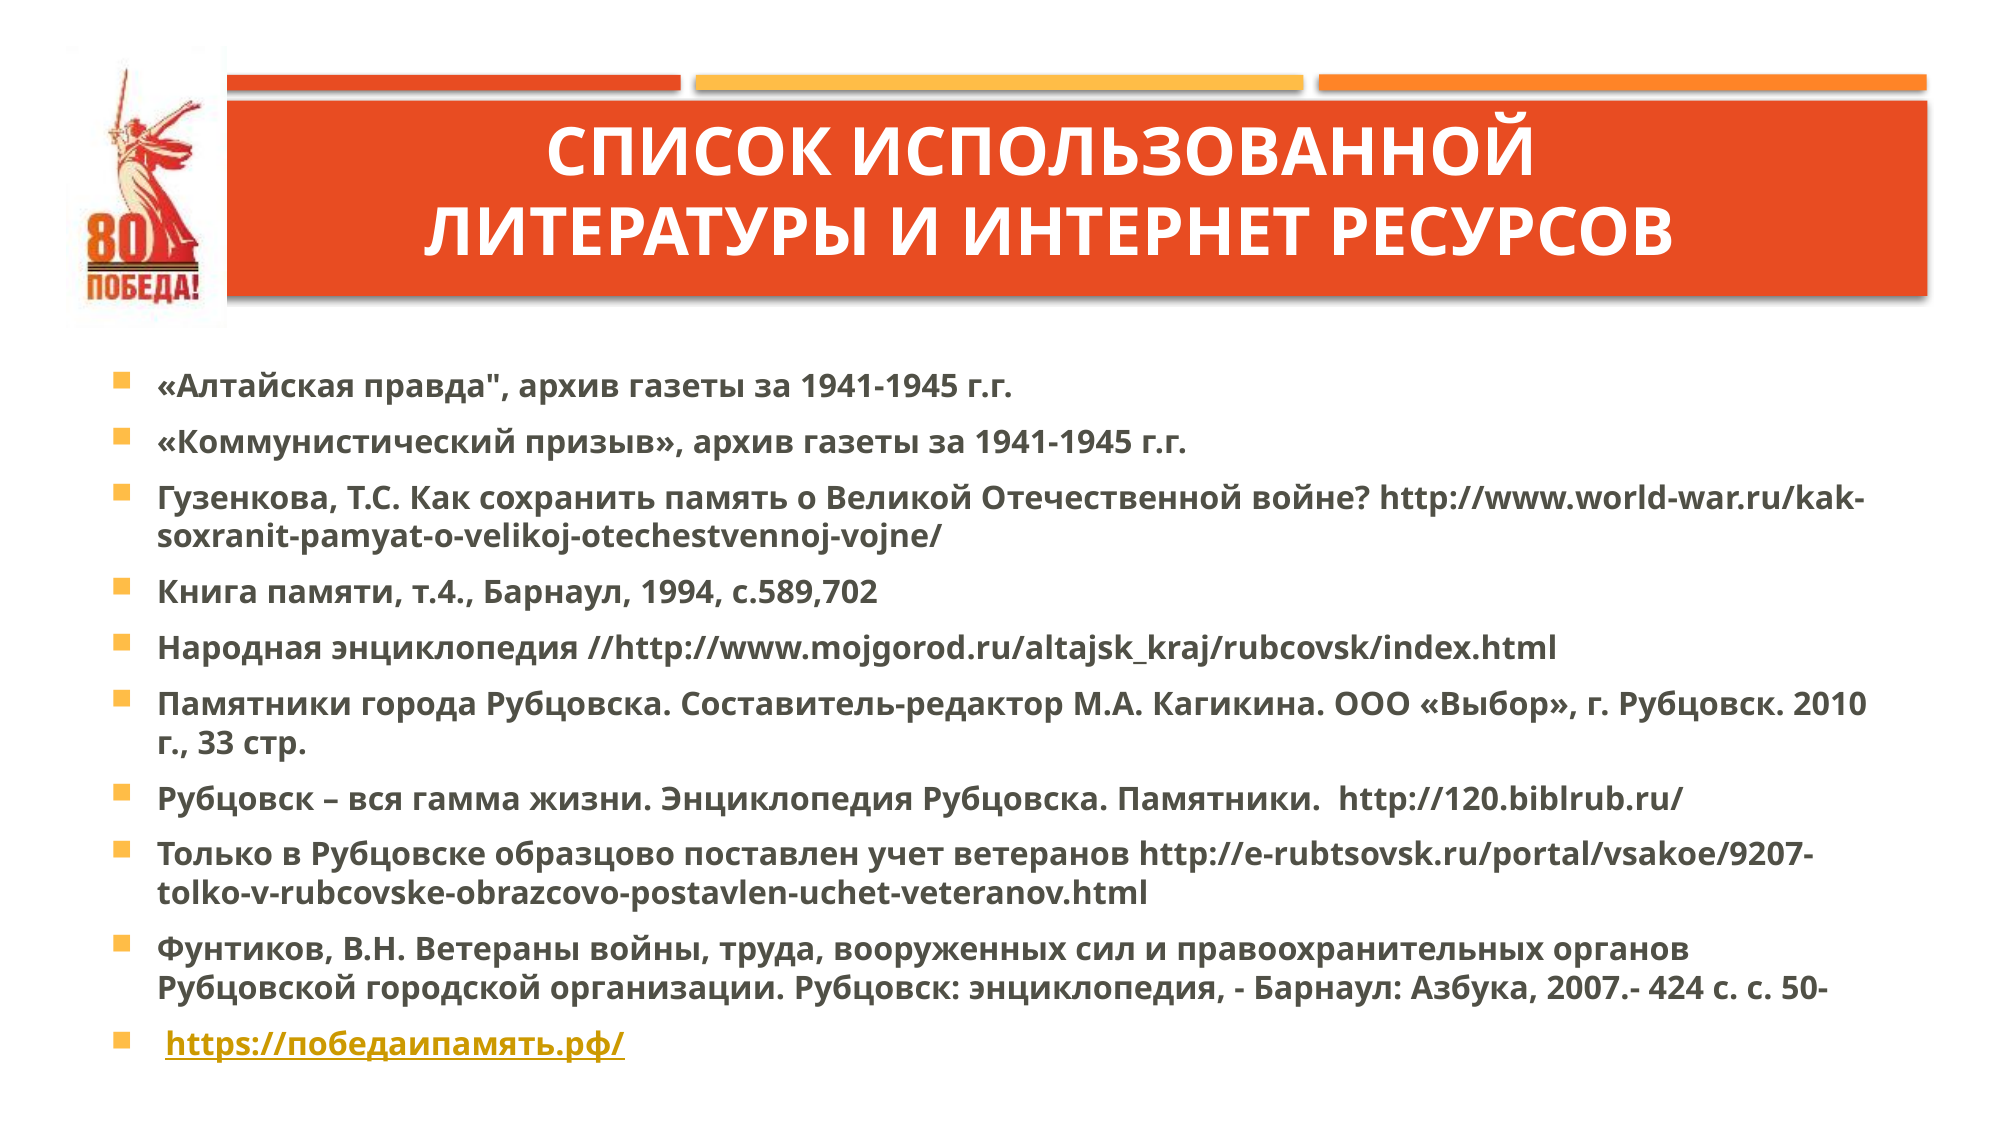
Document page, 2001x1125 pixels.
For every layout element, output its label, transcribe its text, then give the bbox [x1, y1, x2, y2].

list «Алтайская правда", архив газеты за 1941-1945 г.г. «Коммунистический призыв», архив газеты за 1941-1945 г.г. Гузенкова, Т.С. Как сохранить память о Великой Отечественной войне? http://www.world-war.ru/kak-soxranit-pamyat-o-velikoj-otechestvennoj-vojne/ Книга памяти, т.4., Барнаул, 1994, с.589,702 Народная энциклопедия //http://www.mojgorod.ru/altajsk_kraj/rubcovsk/index.html Памятники города Рубцовска. Составитель-редактор М.А. Кагикина. ООО «Выбор», г. Рубцовск. 2010 г., 33 стр. Рубцовск – вся гамма жизни. Энциклопедия Рубцовска. Памятники. http://120.biblrub.ru/ Только в Рубцовске образцово поставлен учет ветеранов http://e-rubtsovsk.ru/portal/vsakoe/9207-tolko-v-rubcovske-obrazcovo-postavlen-uchet-veteranov.html Фунтиков, В.Н. Ветераны войны, труда, вооруженных сил и правоохранительных органов Рубцовской городской организации. Рубцовск: энциклопедия, - Барнаул: Азбука, 2007.- 424 с. с. 50- https://победаипамять.рф/ [95, 357, 1905, 1078]
picture [66, 45, 228, 329]
title Список использованной литературы и интернет ресурсов [146, 179, 1956, 347]
